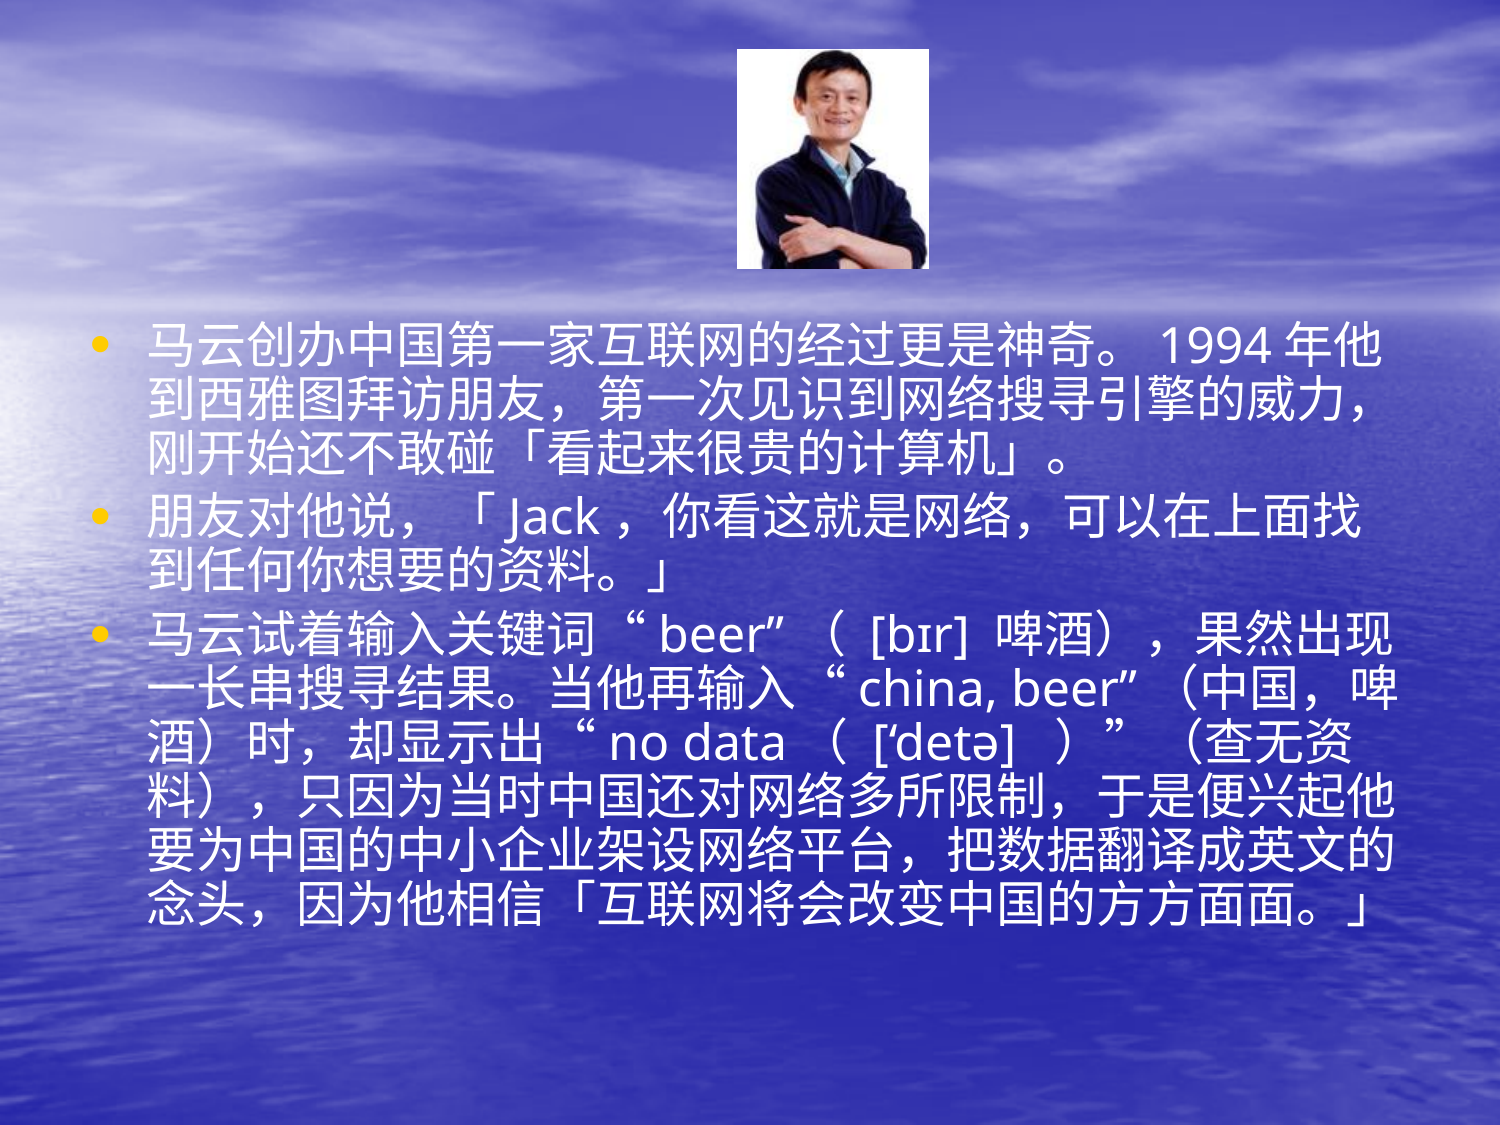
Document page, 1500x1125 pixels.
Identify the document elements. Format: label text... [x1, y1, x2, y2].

picture [737, 49, 929, 269]
list 马云创办中国第一家互联网的经过更是神奇。1994年他到西雅图拜访朋友，第一次见识到网络搜寻引擎的威力，刚开始还不敢碰「看起来很贵的计算机」。 朋友对他说，「Jack，你看这就是网络，可以在上面找到任何你想要的资料。」 马云试着输入关键词“beer”（ [bɪr] 啤酒），果然出现一长串搜寻结果。当他再输入“china, beer”（中国，啤酒）时，却显示出“no data（ [‘detə] ）”（查无资料），只因为当时中国还对网络多所限制，于是便兴起他要为中国的中小企业架设网络平台，把数据翻译成英文的念头，因为他相信「互联网将会改变中国的方方面面。」 [74, 312, 1426, 988]
